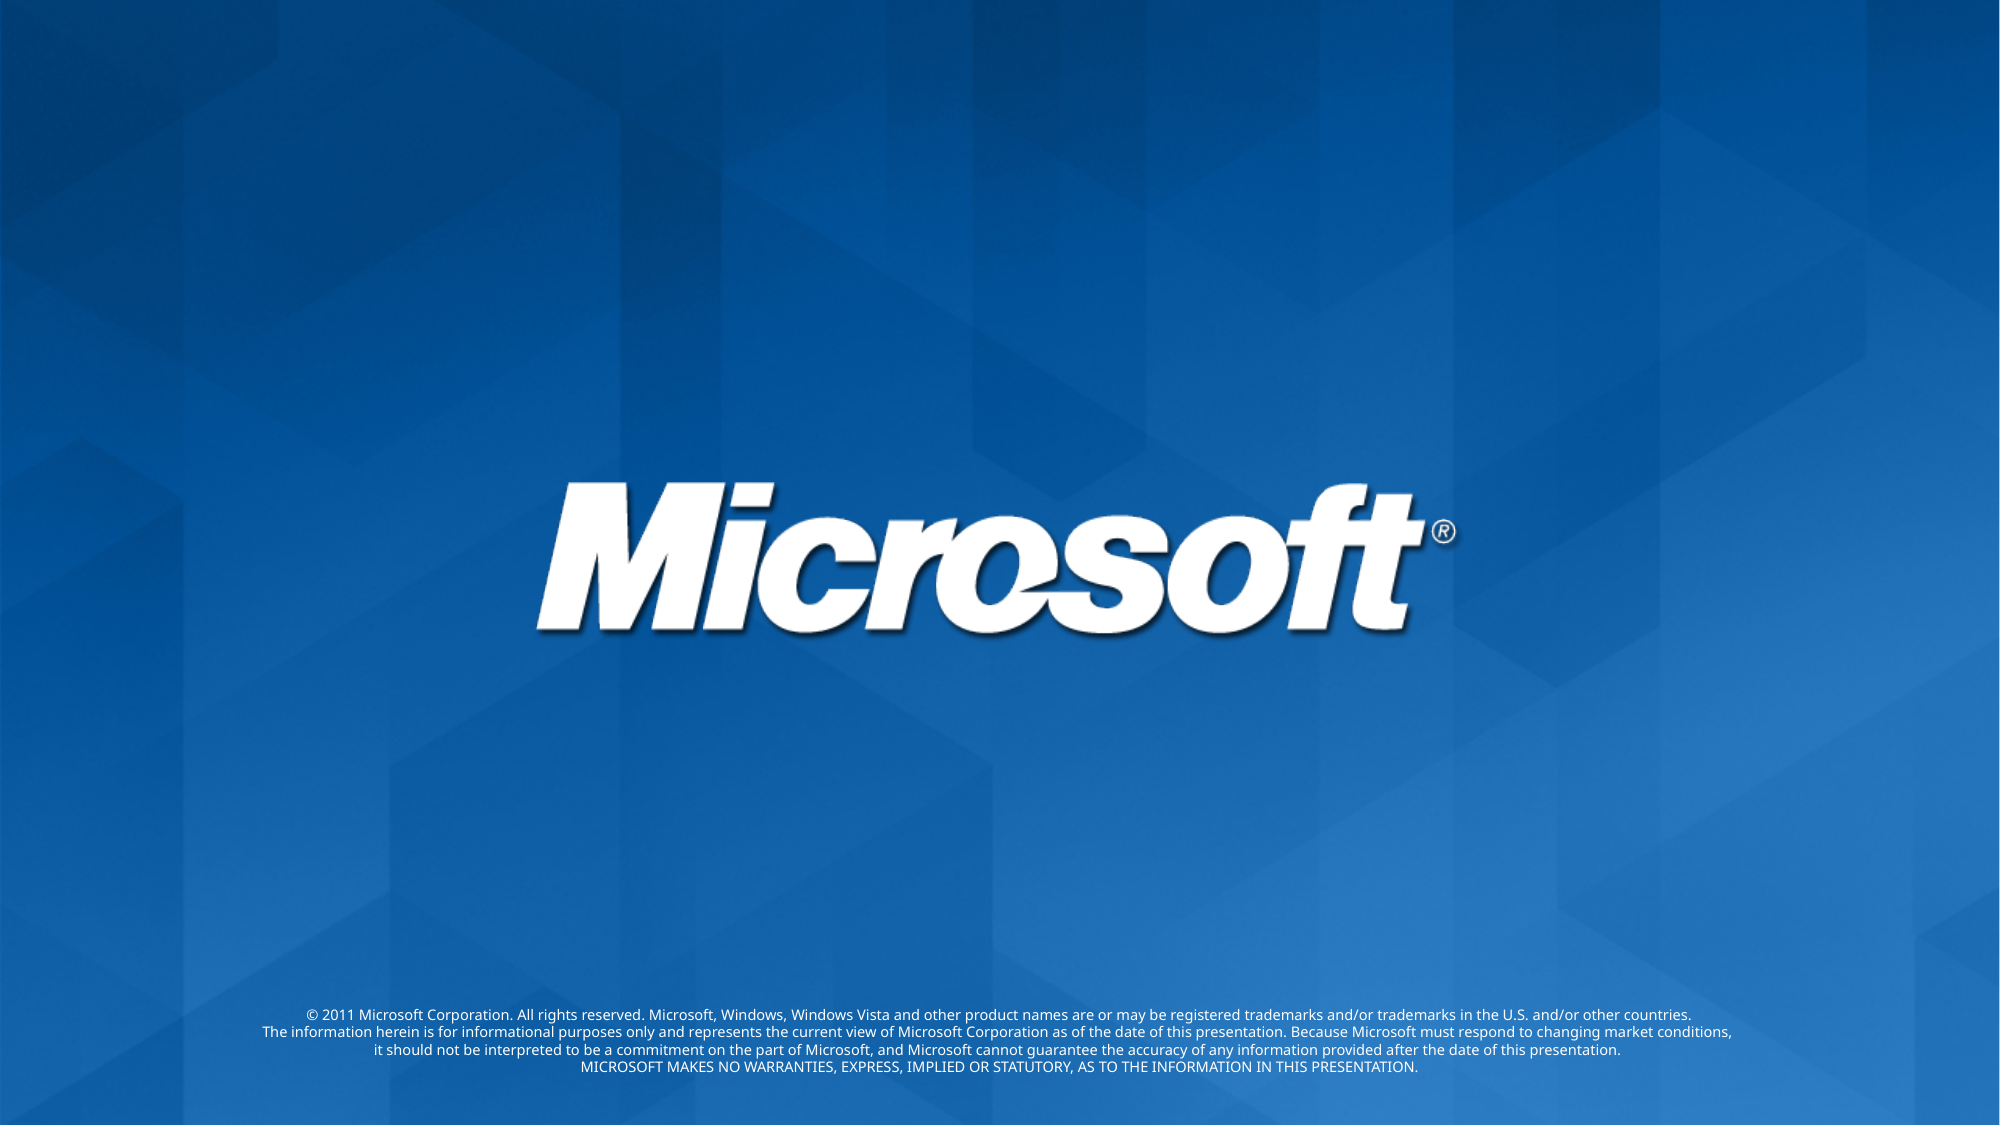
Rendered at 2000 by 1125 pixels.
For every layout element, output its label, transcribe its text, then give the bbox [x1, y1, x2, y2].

picture [0, 0, 2000, 1125]
text_box © 2011 Microsoft Corporation. All rights reserved. Microsoft, Windows, Windows Vista and other product names are or may be registered trademarks and/or trademarks in the U.S. and/or other countries. The information herein is for informational purposes only and represents the current view of Microsoft Corporation as of the date of this presentation. Because Microsoft must respond to changing market conditions, it should not be interpreted to be a commitment on the part of Microsoft, and Microsoft cannot guarantee the accuracy of any information provided after the date of this presentation. MICROSOFT MAKES NO WARRANTIES, EXPRESS, IMPLIED OR STATUTORY, AS TO THE INFORMATION IN THIS PRESENTATION. [83, 997, 1917, 1083]
